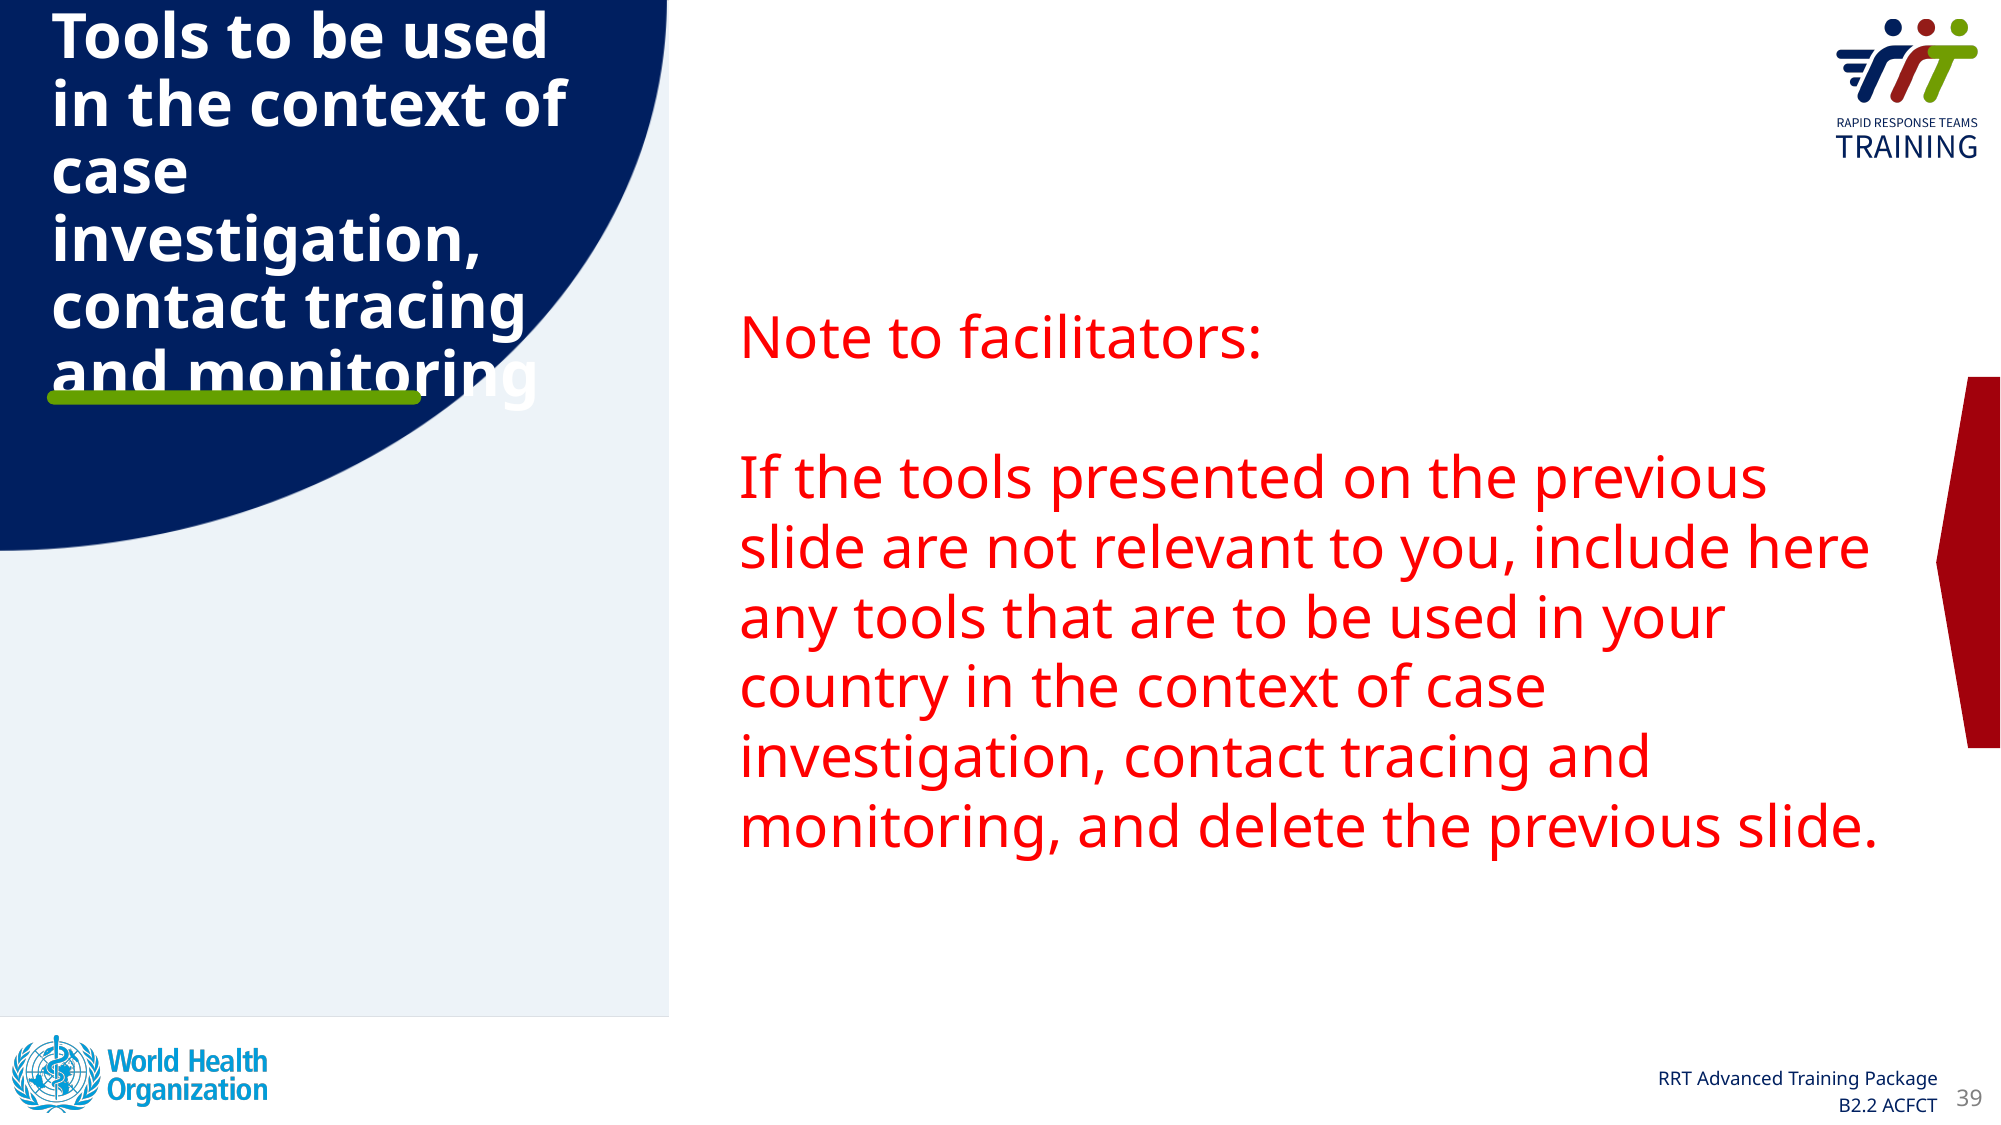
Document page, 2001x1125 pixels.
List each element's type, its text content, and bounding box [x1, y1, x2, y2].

picture [12, 1035, 267, 1113]
picture [0, 0, 669, 1018]
title Tools to be used in the context of case investigation, contact tracing and monitoring [43, 23, 578, 391]
picture [12, 1083, 48, 1113]
text_box Note to facilitators: If the tools presented on the previous slide are not relevant to you, include here any tools that are to be used in your country in the context of case investigation, contact tracing and monitoring, and delete the previous slide. [732, 292, 1906, 917]
text_box [46, 390, 422, 405]
picture [58, 1050, 64, 1058]
picture [1835, 19, 1978, 167]
